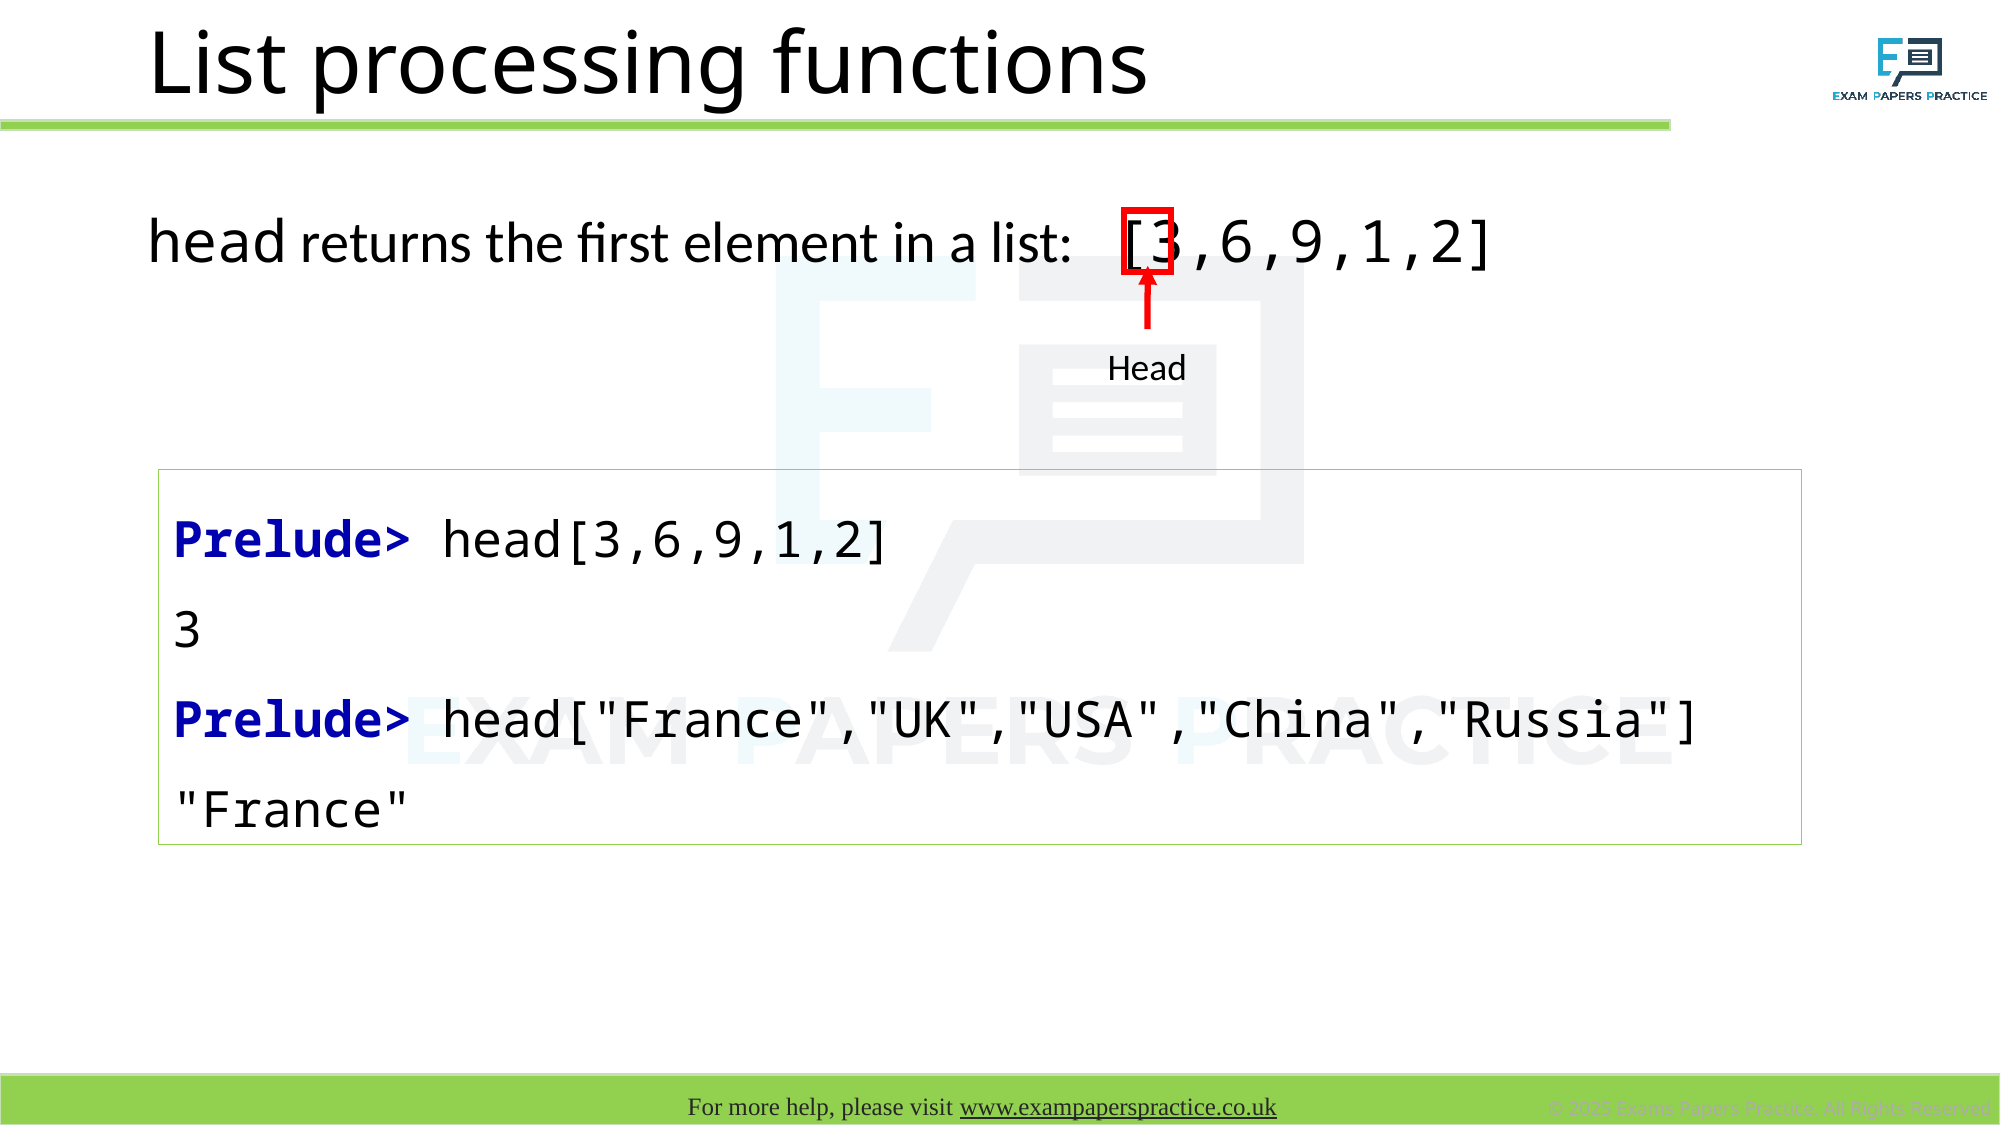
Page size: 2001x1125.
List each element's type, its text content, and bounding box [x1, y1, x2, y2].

text_box Prelude> head[3,6,9,1,2] 3 Prelude> head["France","UK","USA","China","Russia"] "France" [158, 469, 1802, 845]
title List processing functions [132, 11, 1858, 121]
text_box [1123, 209, 1172, 273]
list head returns the first element in a list: [3,6,9,1,2] [132, 204, 1858, 312]
text_box Head [1092, 335, 1203, 396]
